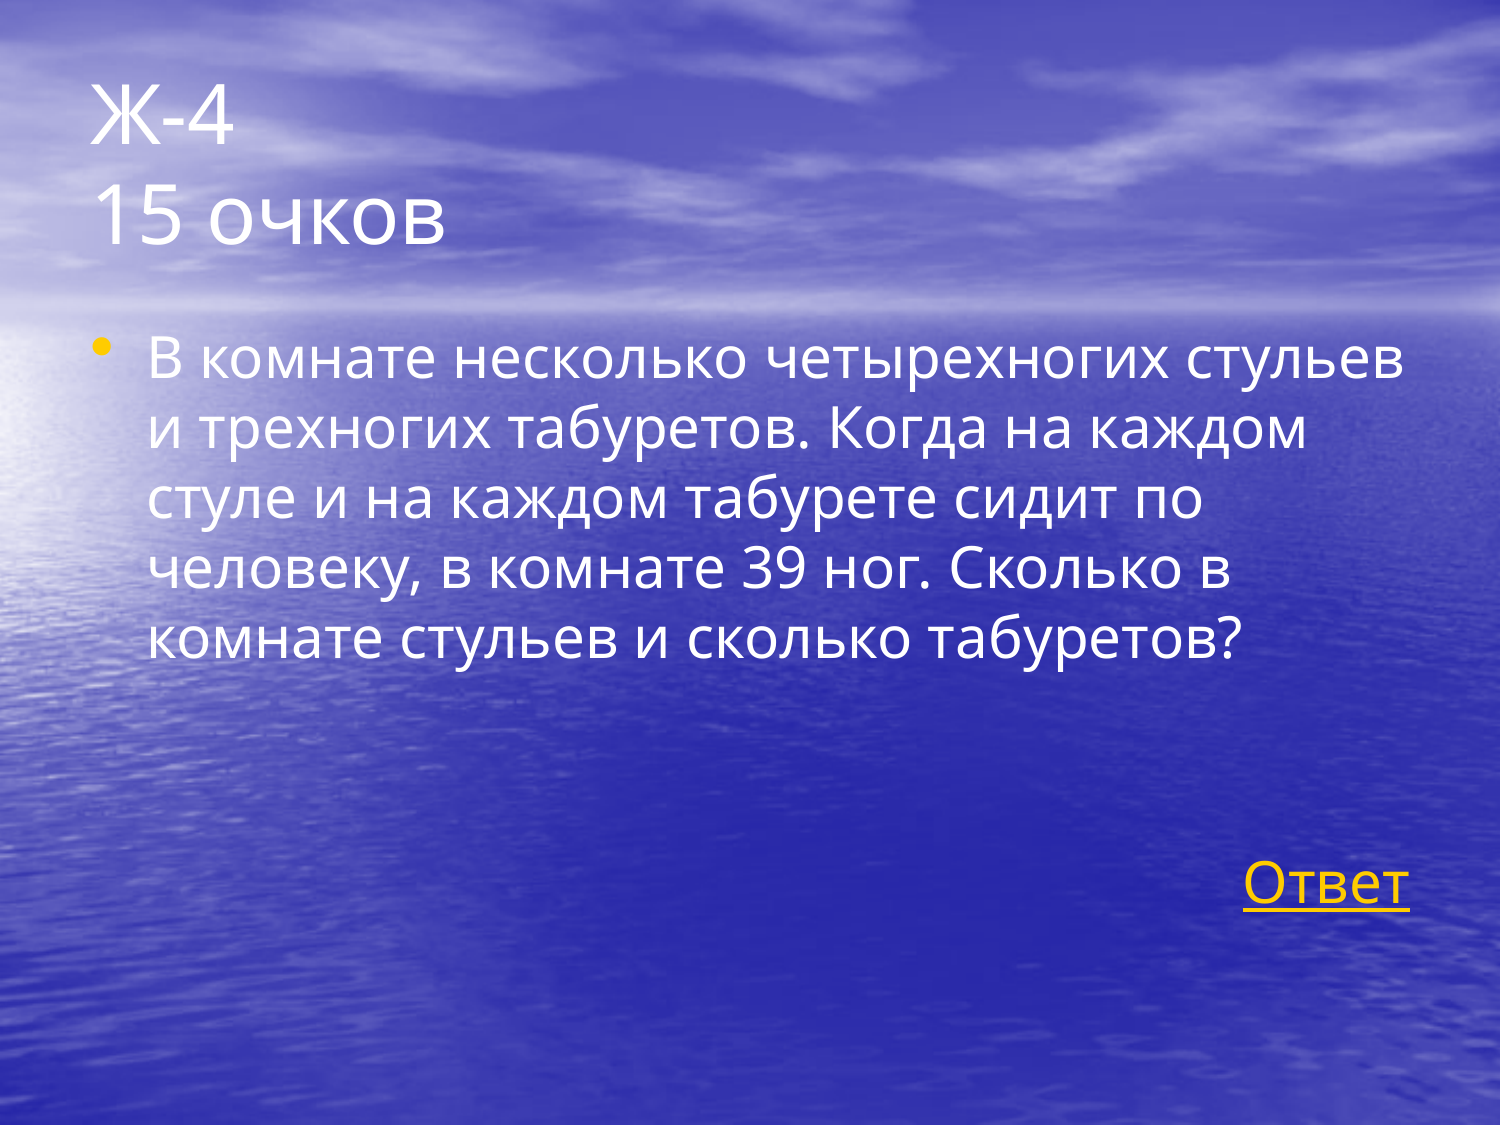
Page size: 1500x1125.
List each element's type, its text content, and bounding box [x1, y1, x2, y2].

list В комнате несколько четырехногих стульев и трехногих табуретов. Когда на каждом стуле и на каждом табурете сидит по человеку, в комнате 39 ног. Сколько в комнате стульев и сколько табуретов? Ответ [74, 312, 1426, 988]
title Ж-4 15 очков [74, 47, 1426, 276]
